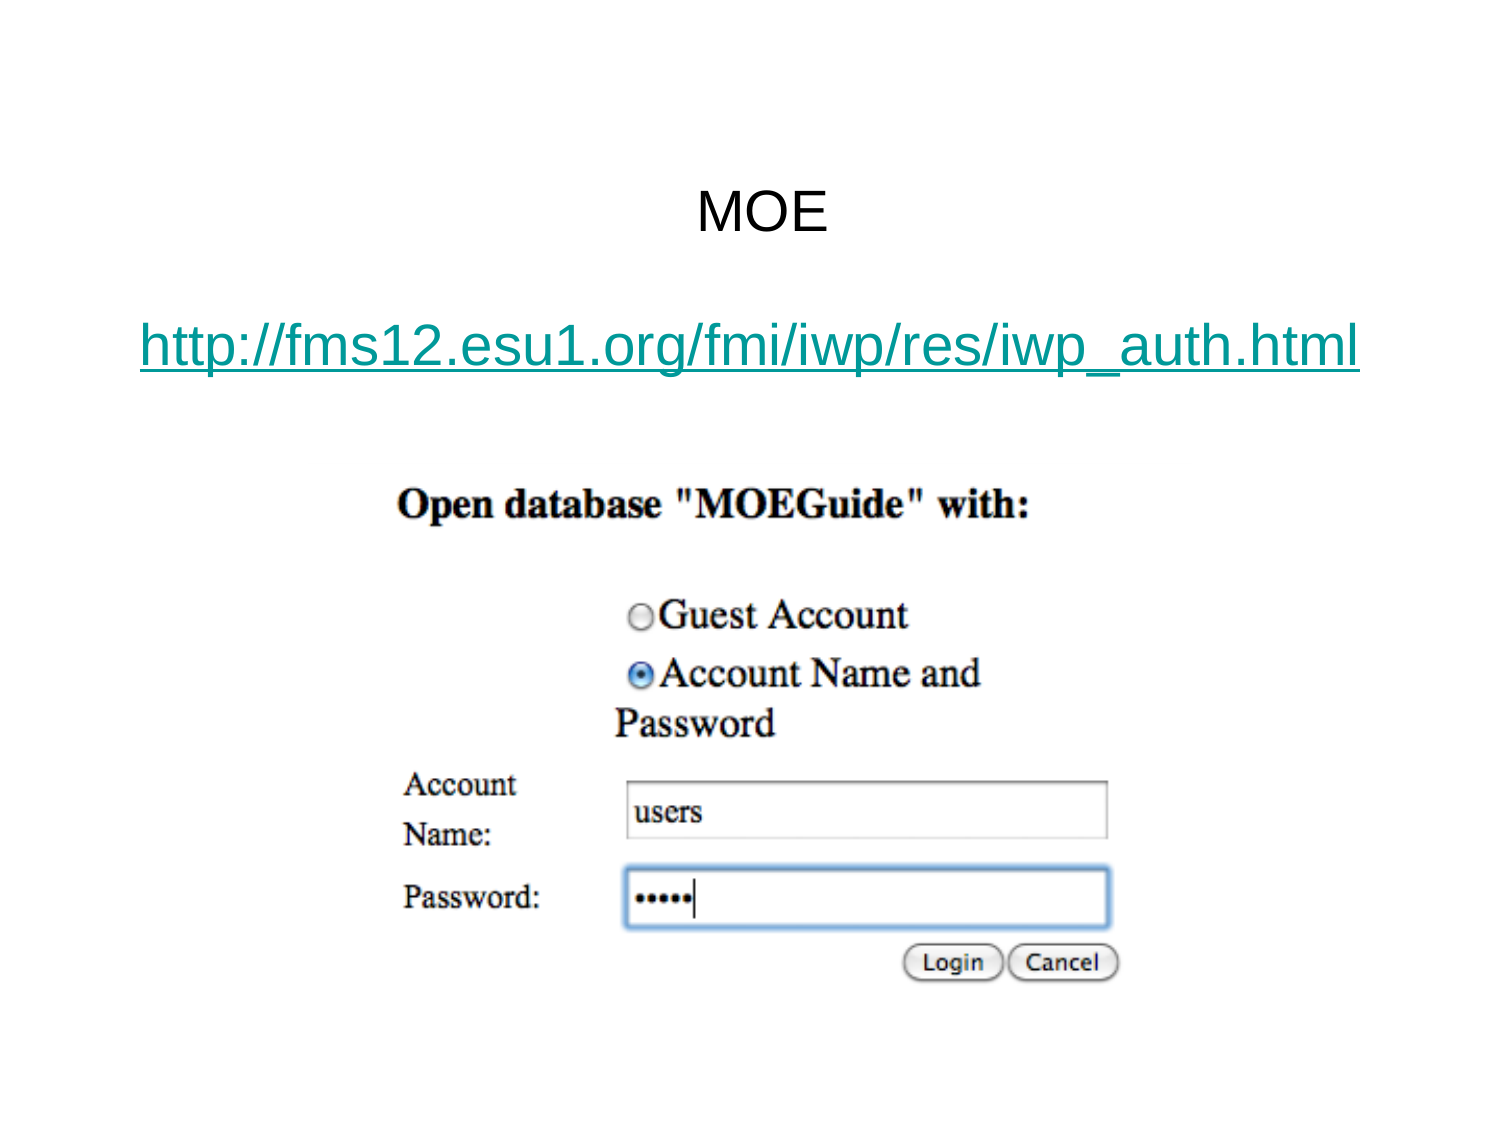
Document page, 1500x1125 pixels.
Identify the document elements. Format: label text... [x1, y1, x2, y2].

title MOE [124, 87, 1401, 329]
subtitle http://fms12.esu1.org/fmi/iwp/res/iwp_auth.html [112, 299, 1388, 513]
picture [308, 462, 1192, 1092]
